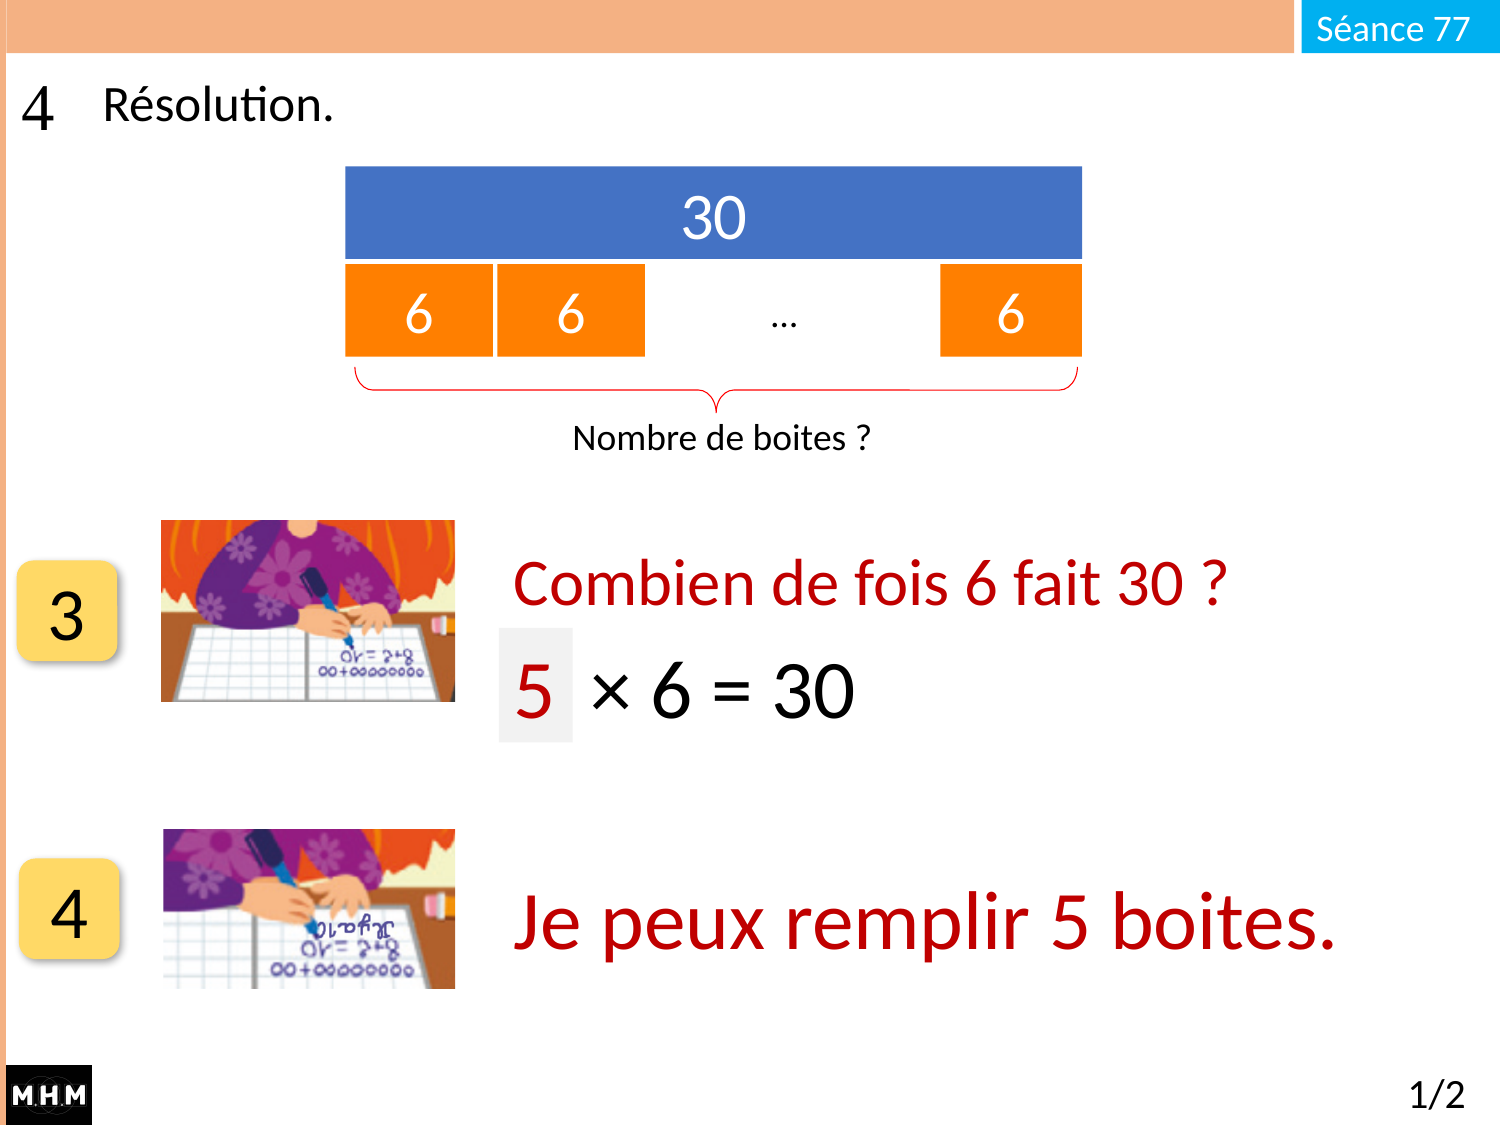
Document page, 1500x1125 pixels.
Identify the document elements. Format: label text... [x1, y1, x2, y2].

text_box 6 [344, 263, 494, 358]
picture [161, 520, 456, 702]
text_box 6 [496, 263, 646, 358]
text_box 5 [498, 627, 573, 743]
text_box Je peux remplir 5 boites. [498, 858, 1424, 974]
text_box Combien de fois 6 fait 30 ? [498, 531, 1424, 627]
title Résolution. [87, 32, 1382, 140]
text_box 6 [939, 263, 1083, 358]
text_box [354, 366, 1078, 391]
list 1/2 [1373, 1064, 1500, 1125]
text_box 30 [344, 165, 1083, 260]
text_box 3 [15, 559, 119, 663]
picture [163, 828, 456, 989]
text_box Nombre de boites ? [521, 388, 932, 483]
text_box … × 6 = 30 [573, 627, 1424, 743]
text_box 4 [17, 857, 121, 961]
text_box … [713, 266, 856, 360]
picture [6, 1065, 92, 1125]
